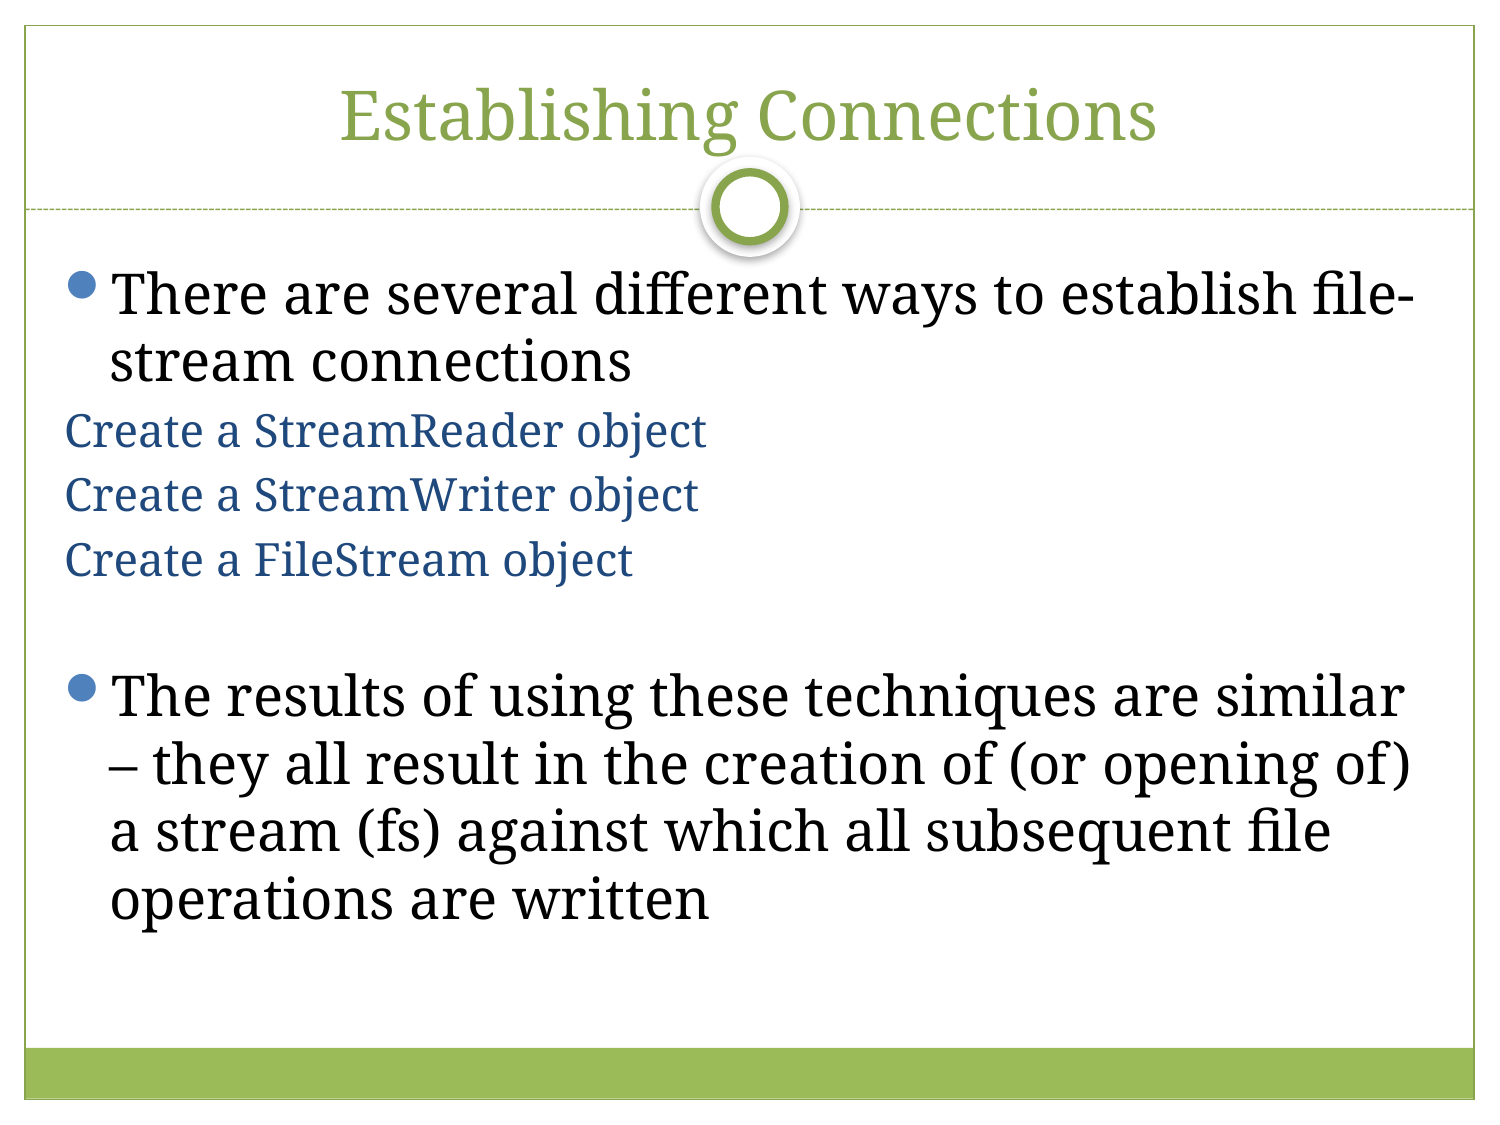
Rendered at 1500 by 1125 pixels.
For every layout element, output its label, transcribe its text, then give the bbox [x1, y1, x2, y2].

title Establishing Connections [49, 37, 1450, 162]
list There are several different ways to establish file-stream connections Create a StreamReader object Create a StreamWriter object Create a FileStream object The results of using these techniques are similar – they all result in the creation of (or opening of) a stream (fs) against which all subsequent file operations are written [49, 250, 1445, 1001]
